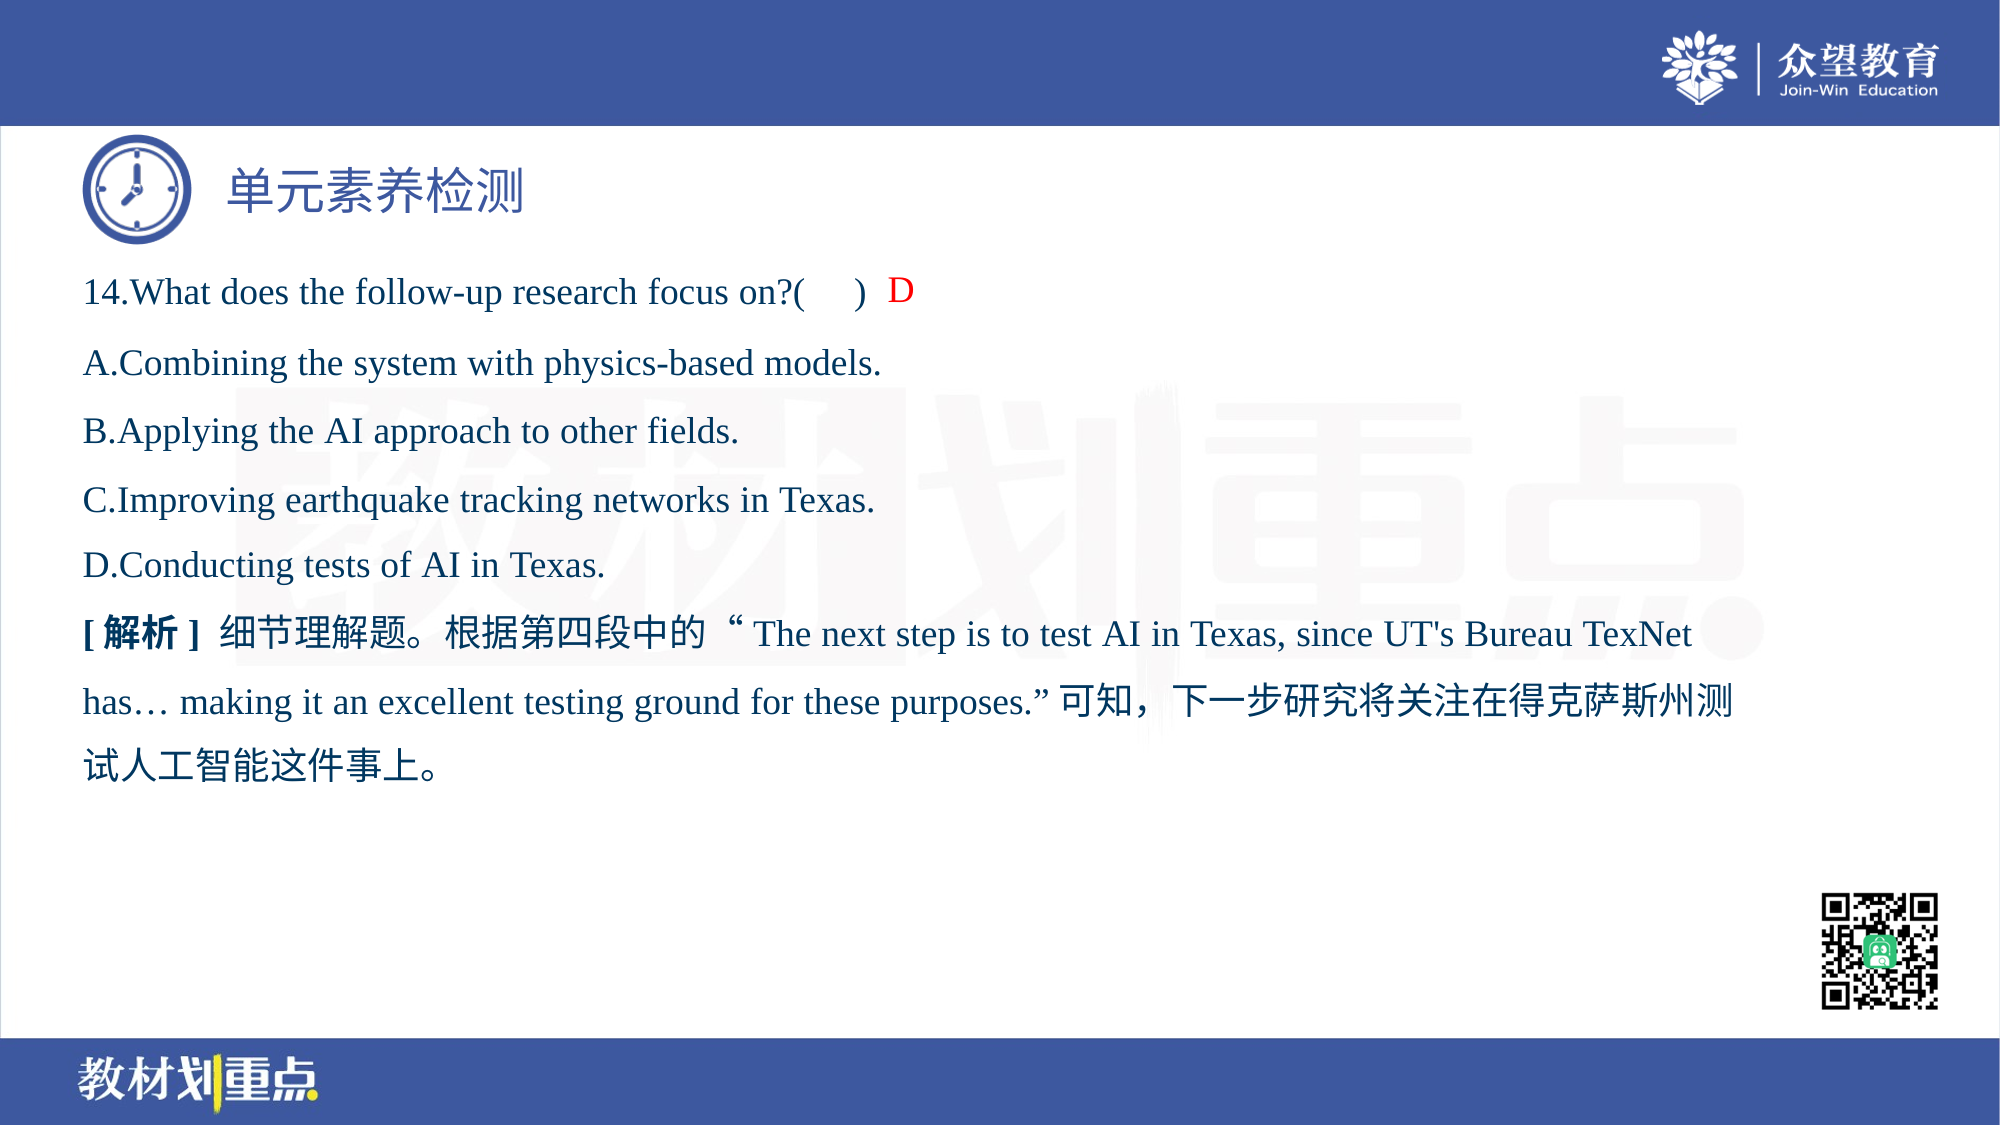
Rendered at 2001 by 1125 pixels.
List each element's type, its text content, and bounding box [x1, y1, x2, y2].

text_box [解析] 细节理解题。根据第四段中的“The next step is to test AI in Texas, since UT's Bureau TexNet has… making it an excellent testing ground for these purposes.”可知，下一步研究将关注在得克萨斯州测 试人工智能这件事上。 [82, 584, 1817, 781]
text_box A.Combining the system with physics-based models. B.Applying the AI approach to other fields. C.Improving earthquake tracking networks in Texas. D.Conducting tests of AI in Texas. [82, 313, 1817, 578]
text_box D [873, 245, 929, 304]
text_box 14.What does the follow-up research focus on?( ) [82, 247, 1817, 306]
picture [0, 0, 2000, 1125]
